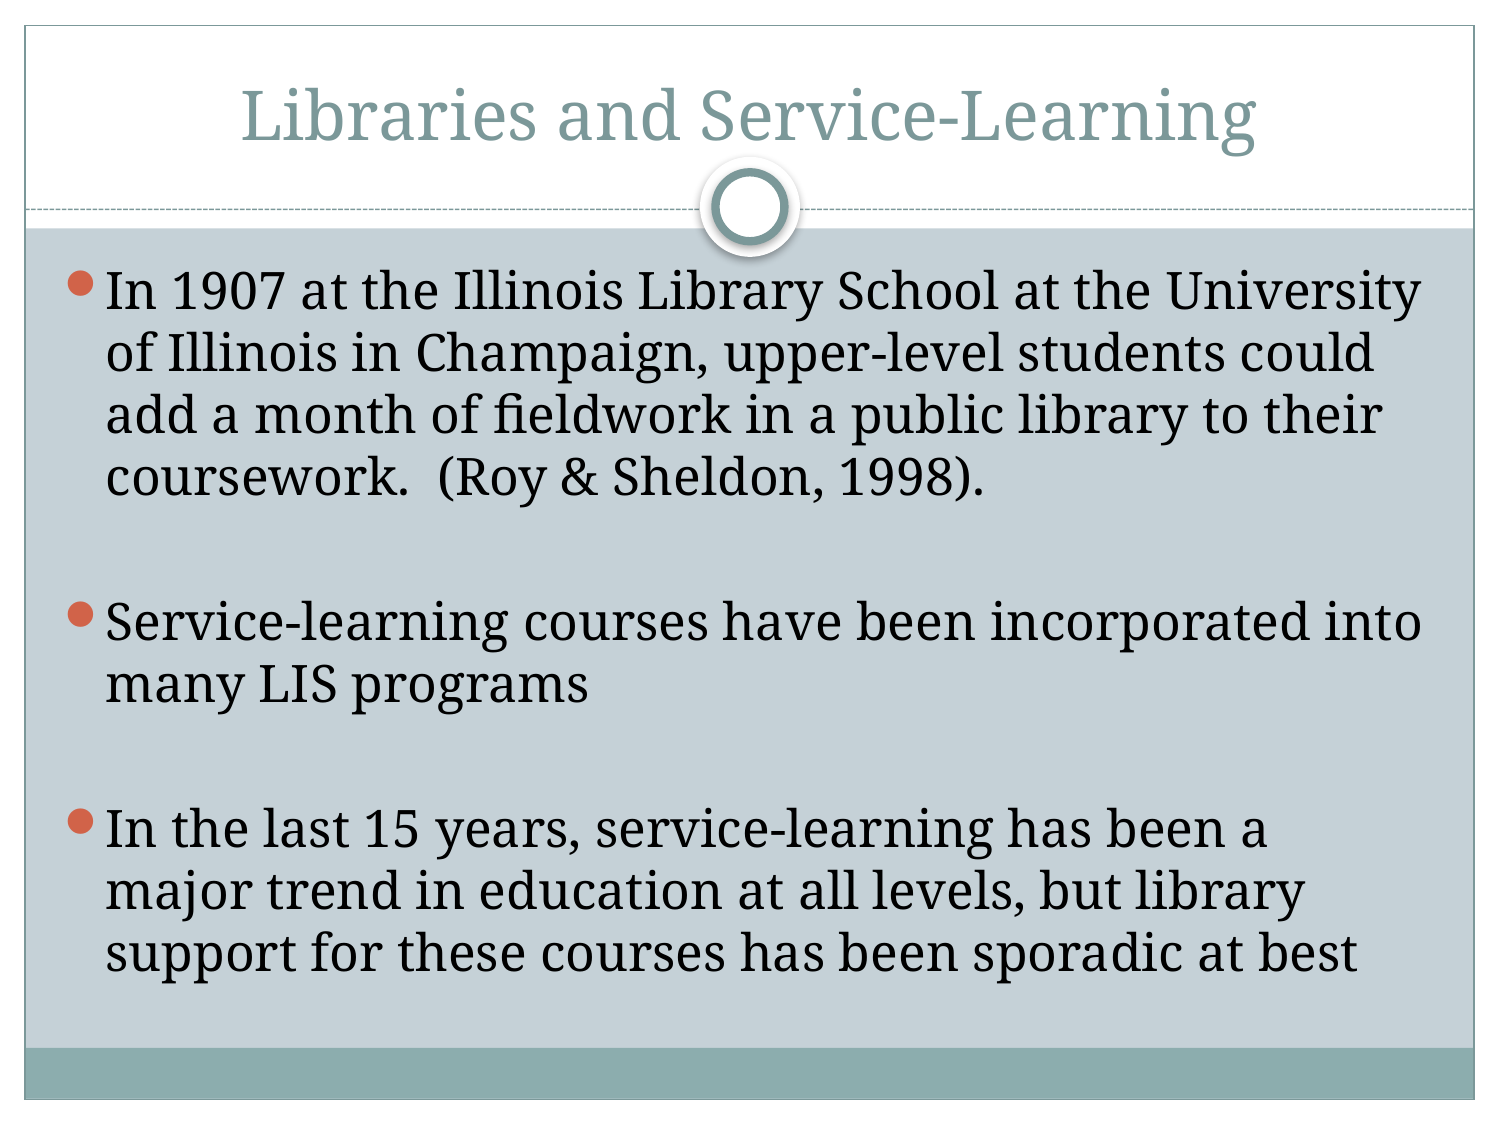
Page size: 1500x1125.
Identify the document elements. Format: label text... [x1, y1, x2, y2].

list In 1907 at the Illinois Library School at the University of Illinois in Champaign, upper-level students could add a month of fieldwork in a public library to their coursework. (Roy & Sheldon, 1998). Service-learning courses have been incorporated into many LIS programs In the last 15 years, service-learning has been a major trend in education at all levels, but library support for these courses has been sporadic at best [49, 250, 1445, 1001]
title Libraries and Service-Learning [49, 37, 1450, 162]
